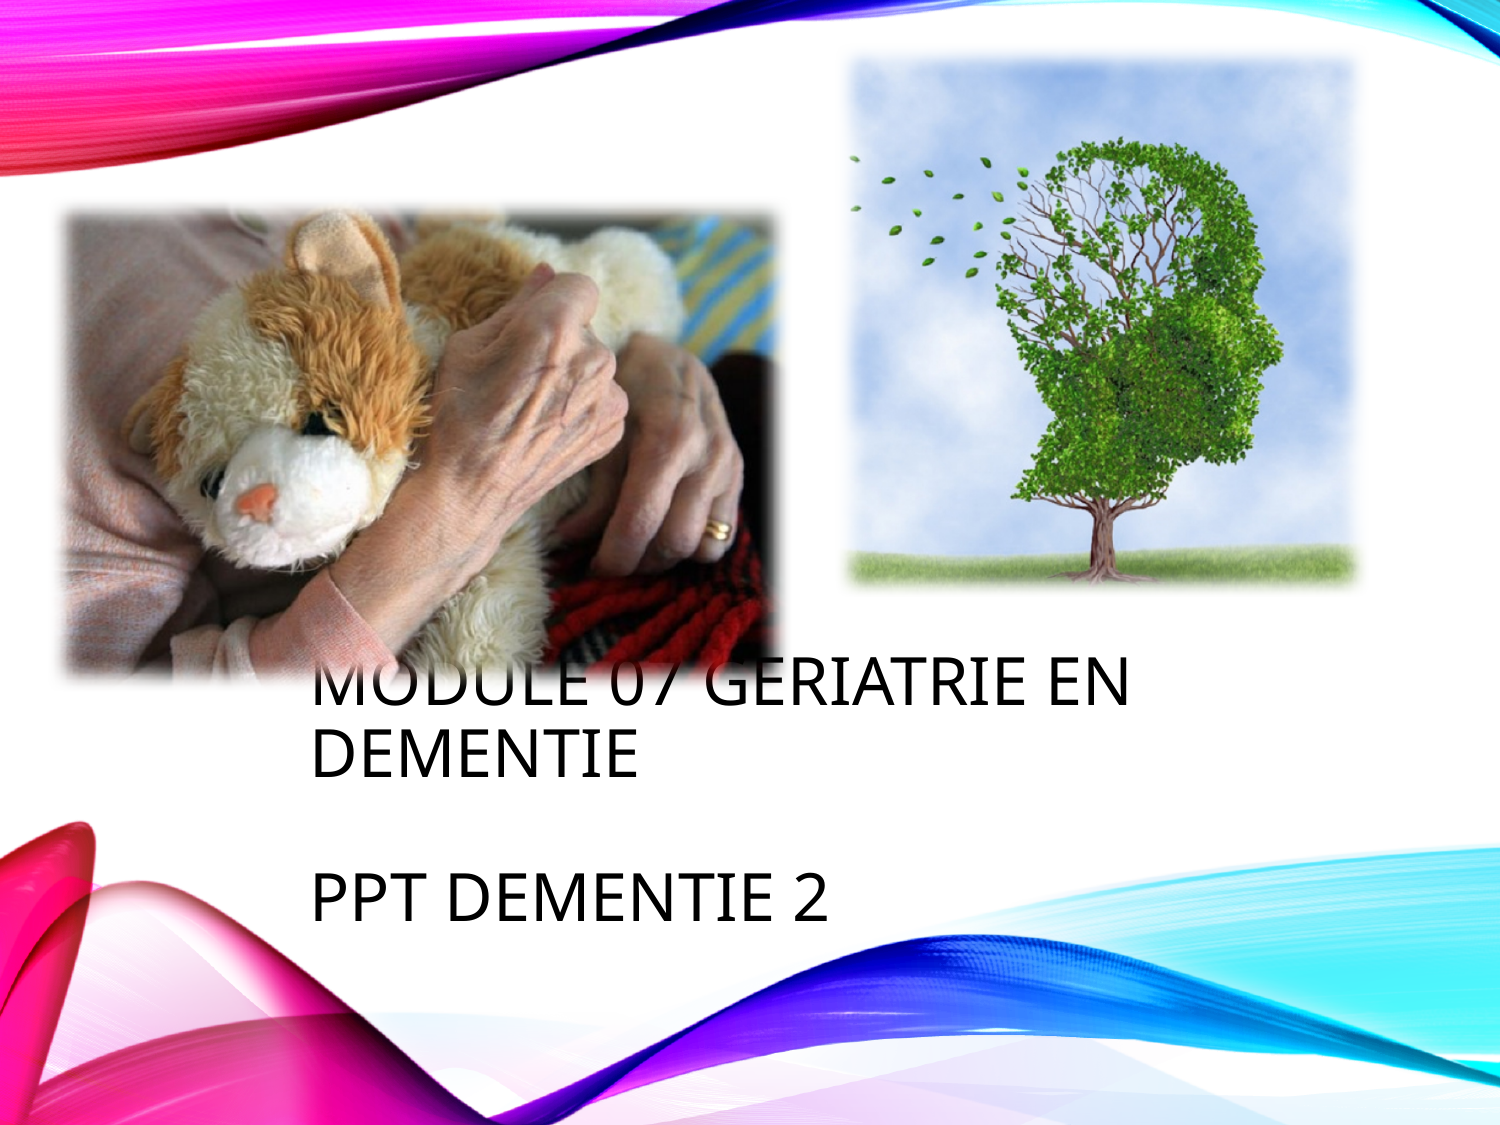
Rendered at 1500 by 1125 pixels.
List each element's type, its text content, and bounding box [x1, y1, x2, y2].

title MODULE 07 GERIATRIE EN DEMENTIE ppt dementie 2 [294, 893, 1370, 1094]
picture [47, 195, 792, 692]
picture [0, 819, 1500, 1125]
picture [0, 0, 1500, 598]
